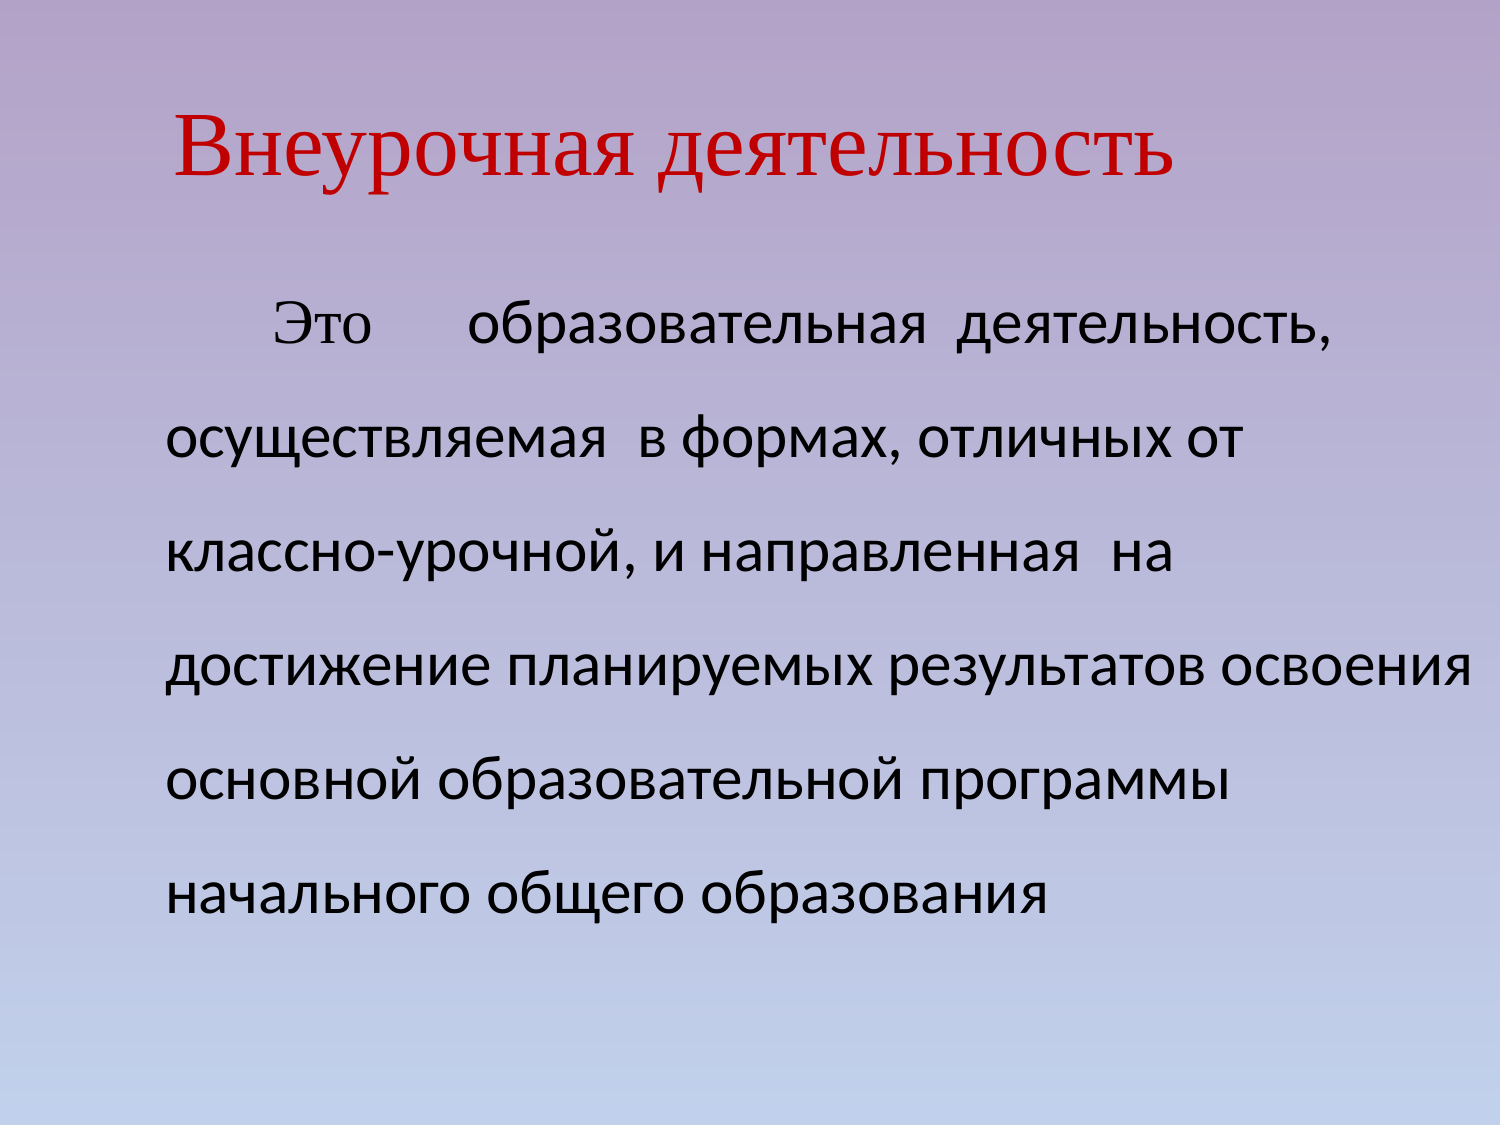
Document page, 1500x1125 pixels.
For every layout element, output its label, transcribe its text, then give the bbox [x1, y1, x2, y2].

list Это образовательная деятельность, осуществляемая в формах, отличных от классно-урочной, и направленная на достижение планируемых результатов освоения основной образовательной программы начального общего образования [150, 234, 1500, 1024]
title Внеурочная деятельность [0, 45, 1350, 233]
